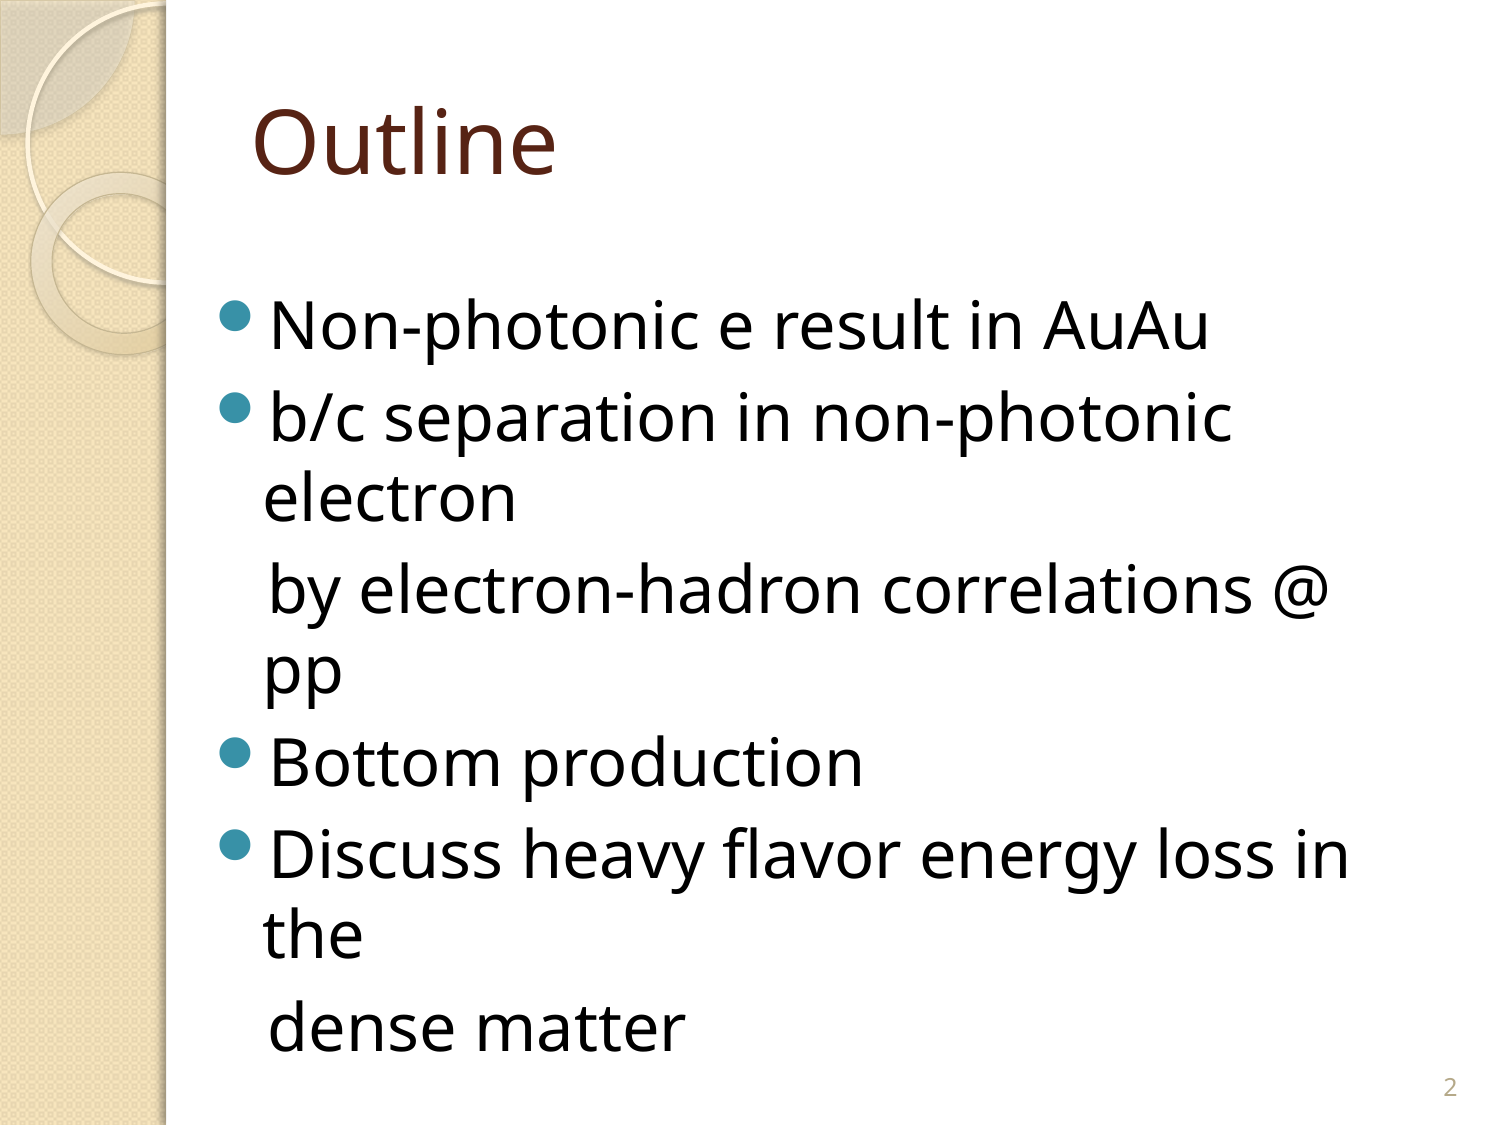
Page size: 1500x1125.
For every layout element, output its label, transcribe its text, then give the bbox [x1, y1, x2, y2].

title Outline [235, 45, 1466, 233]
list Non-photonic e result in AuAu b/c separation in non-photonic electron by electron-hadron correlations @ pp Bottom production Discuss heavy flavor energy loss in the dense matter [187, 275, 1418, 1063]
slide_number 2 [1413, 1034, 1488, 1113]
